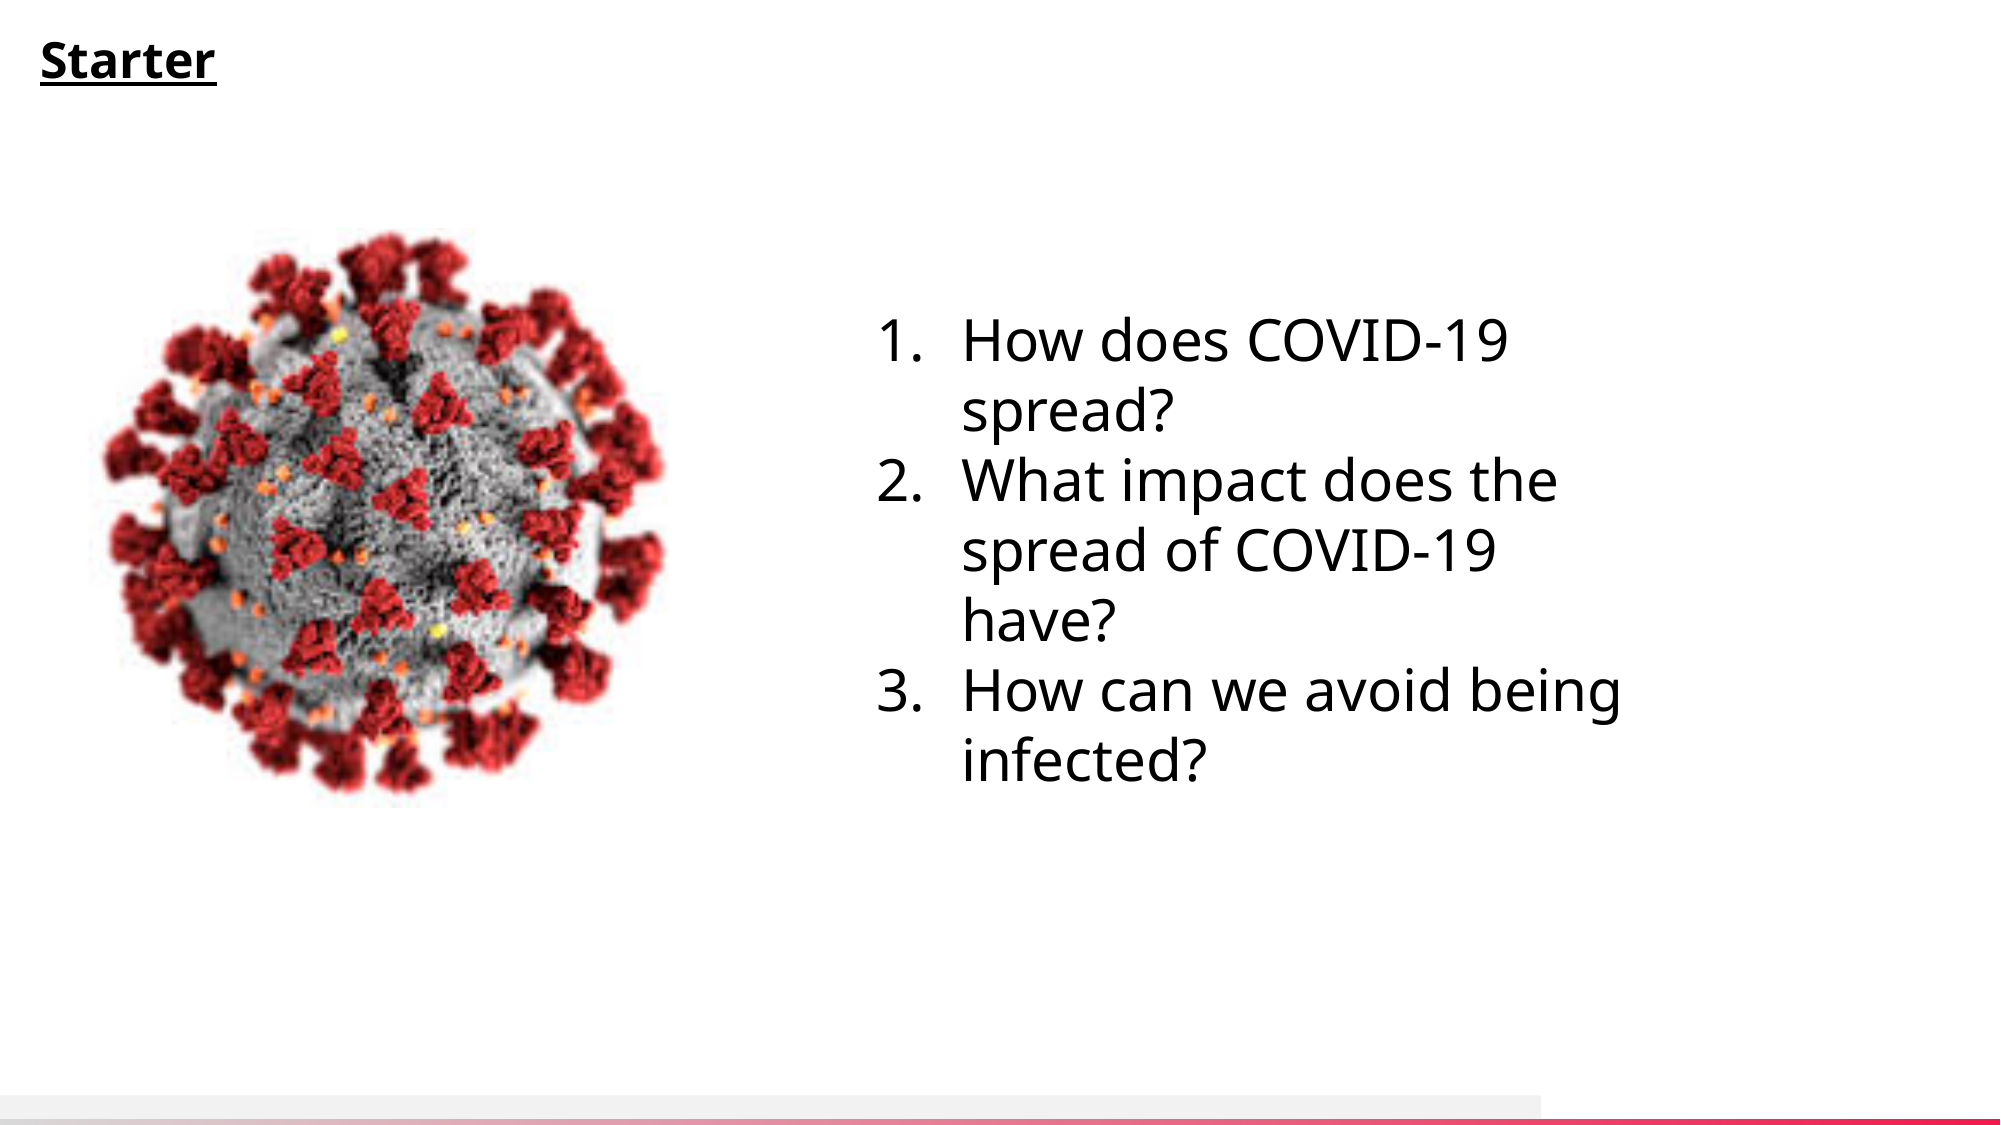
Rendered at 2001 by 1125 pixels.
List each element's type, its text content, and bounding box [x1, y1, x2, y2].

text_box Starter [25, 21, 1095, 96]
text_box How does COVID-19 spread? What impact does the spread of COVID-19 have? How can we avoid being infected? [861, 295, 1684, 801]
picture [49, 228, 691, 808]
